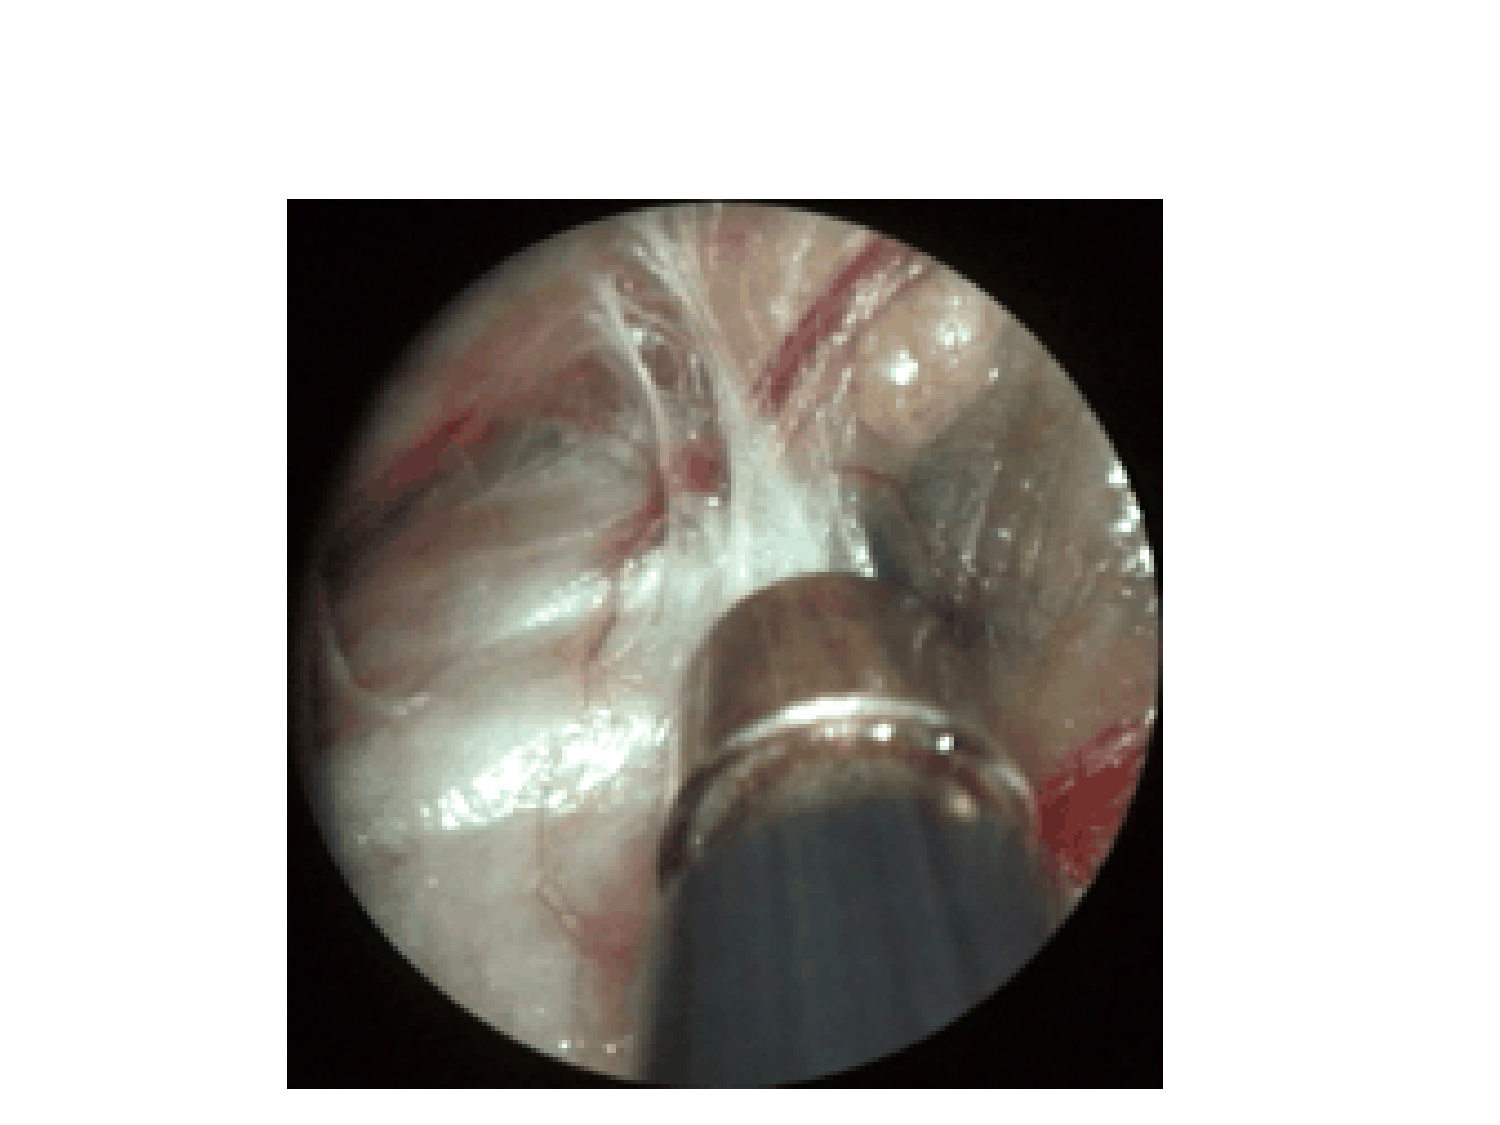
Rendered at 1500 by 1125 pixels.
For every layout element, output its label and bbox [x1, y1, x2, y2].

list [287, 199, 1163, 1089]
